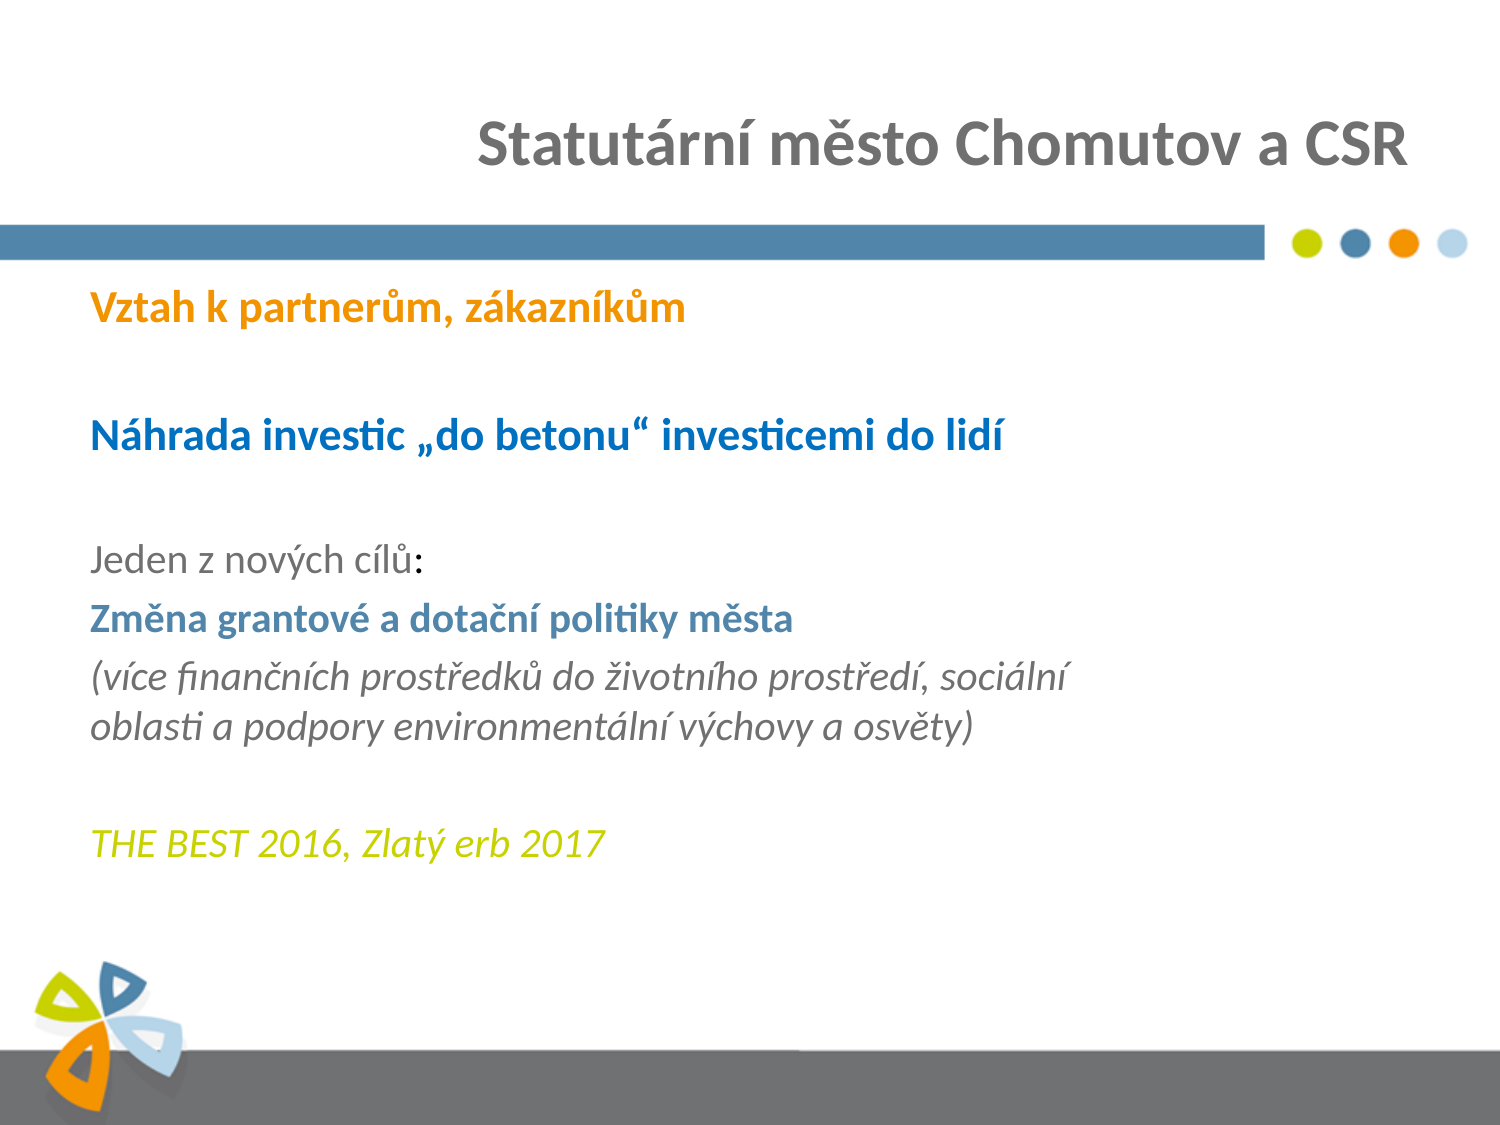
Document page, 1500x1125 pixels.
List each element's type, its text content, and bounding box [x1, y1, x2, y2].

picture [0, 0, 1500, 1125]
list Vztah k partnerům, zákazníkům Náhrada investic „do betonu“ investicemi do lidí Jeden z nových cílů: Změna grantové a dotační politiky města (více finančních prostředků do životního prostředí, sociální oblasti a podpory environmentální výchovy a osvěty) THE BEST 2016, Zlatý erb 2017 [75, 268, 1105, 1012]
title Statutární město Chomutov a CSR [75, 45, 1425, 233]
